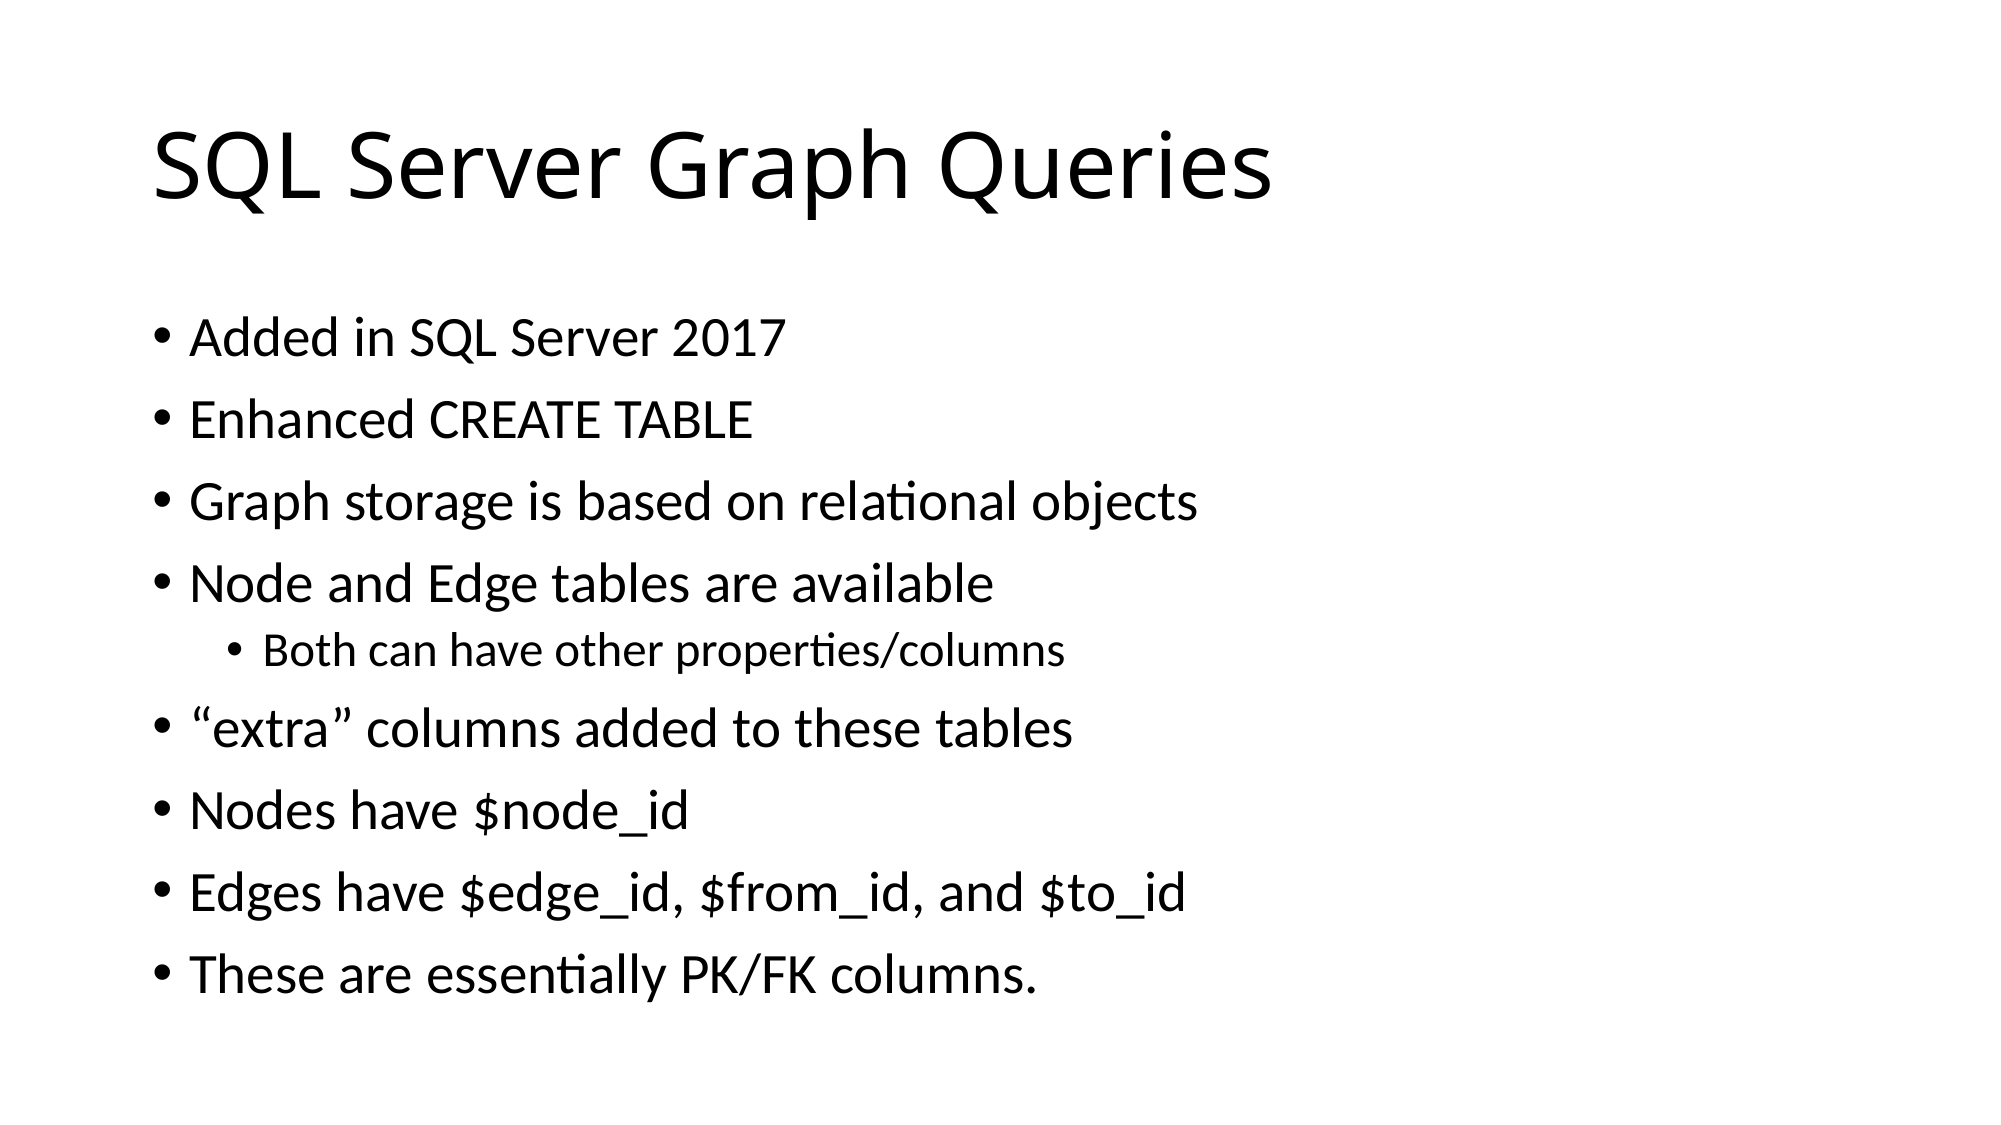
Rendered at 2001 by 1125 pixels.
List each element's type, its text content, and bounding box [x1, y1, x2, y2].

title SQL Server Graph Queries [137, 59, 1863, 278]
list Added in SQL Server 2017 Enhanced CREATE TABLE Graph storage is based on relational objects Node and Edge tables are available Both can have other properties/columns “extra” columns added to these tables Nodes have $node_id Edges have $edge_id, $from_id, and $to_id These are essentially PK/FK columns. [137, 299, 1863, 1014]
